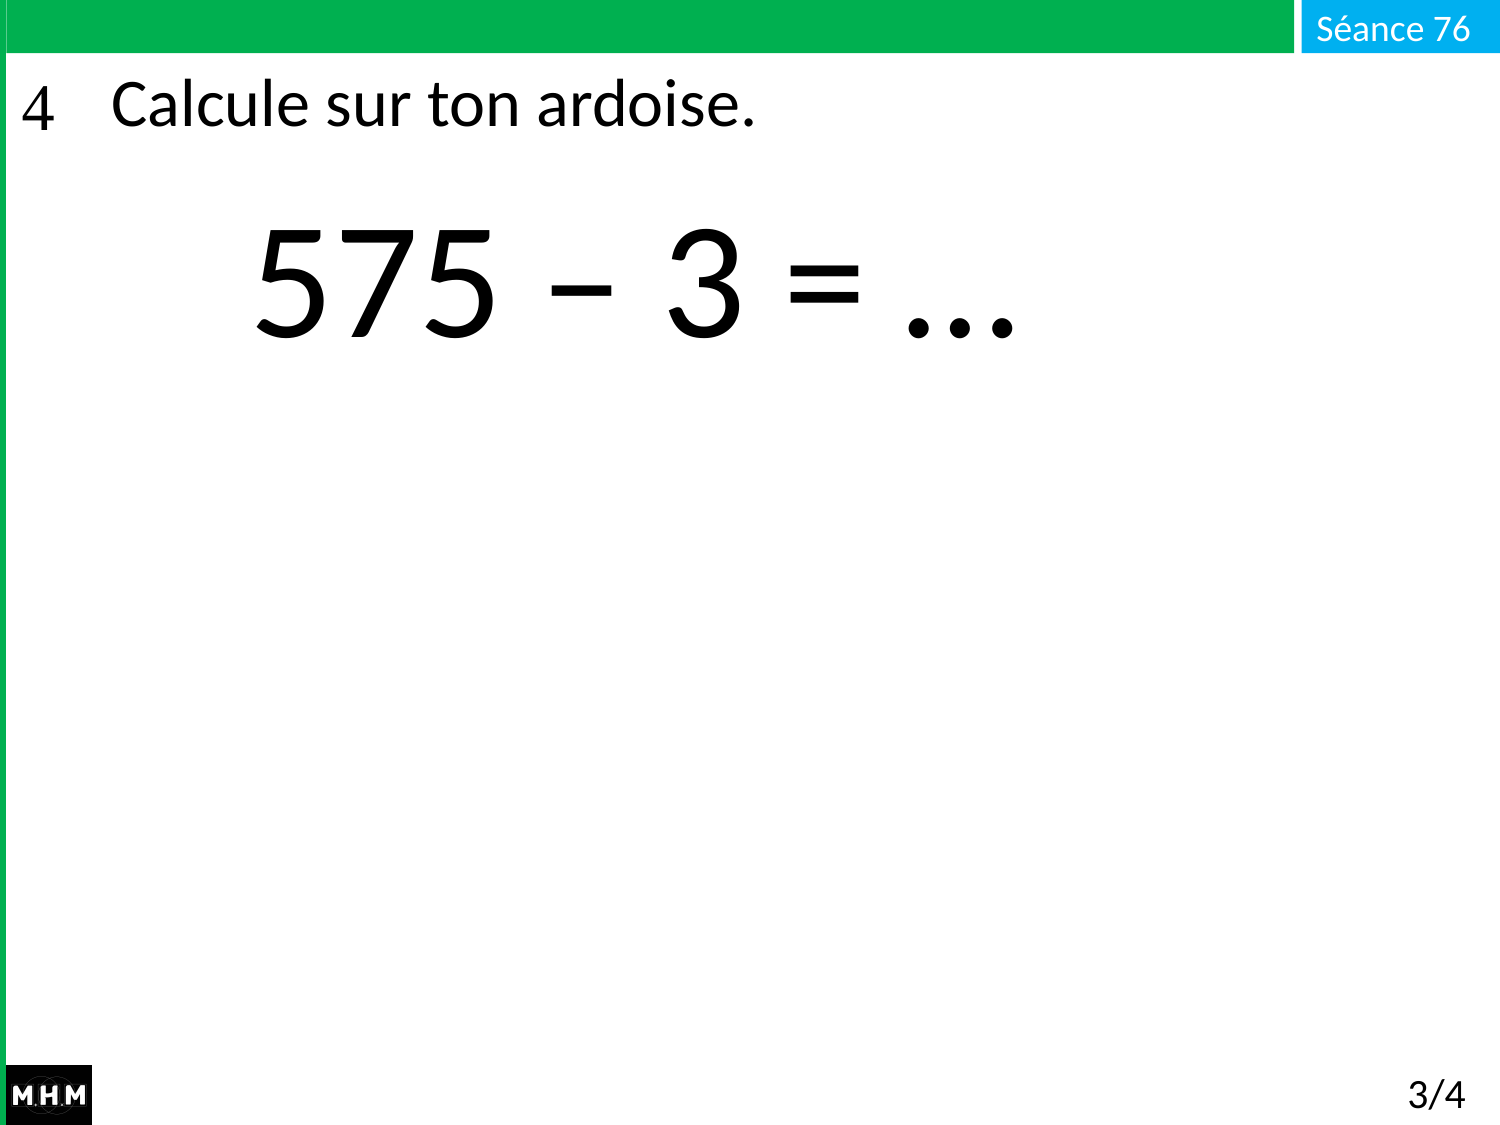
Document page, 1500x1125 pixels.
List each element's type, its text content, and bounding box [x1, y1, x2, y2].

title Calcule sur ton ardoise. [96, 60, 1391, 150]
list 3/4 [1373, 1064, 1500, 1125]
picture [6, 1065, 92, 1125]
text_box 575 – 3 = … [234, 163, 1233, 379]
